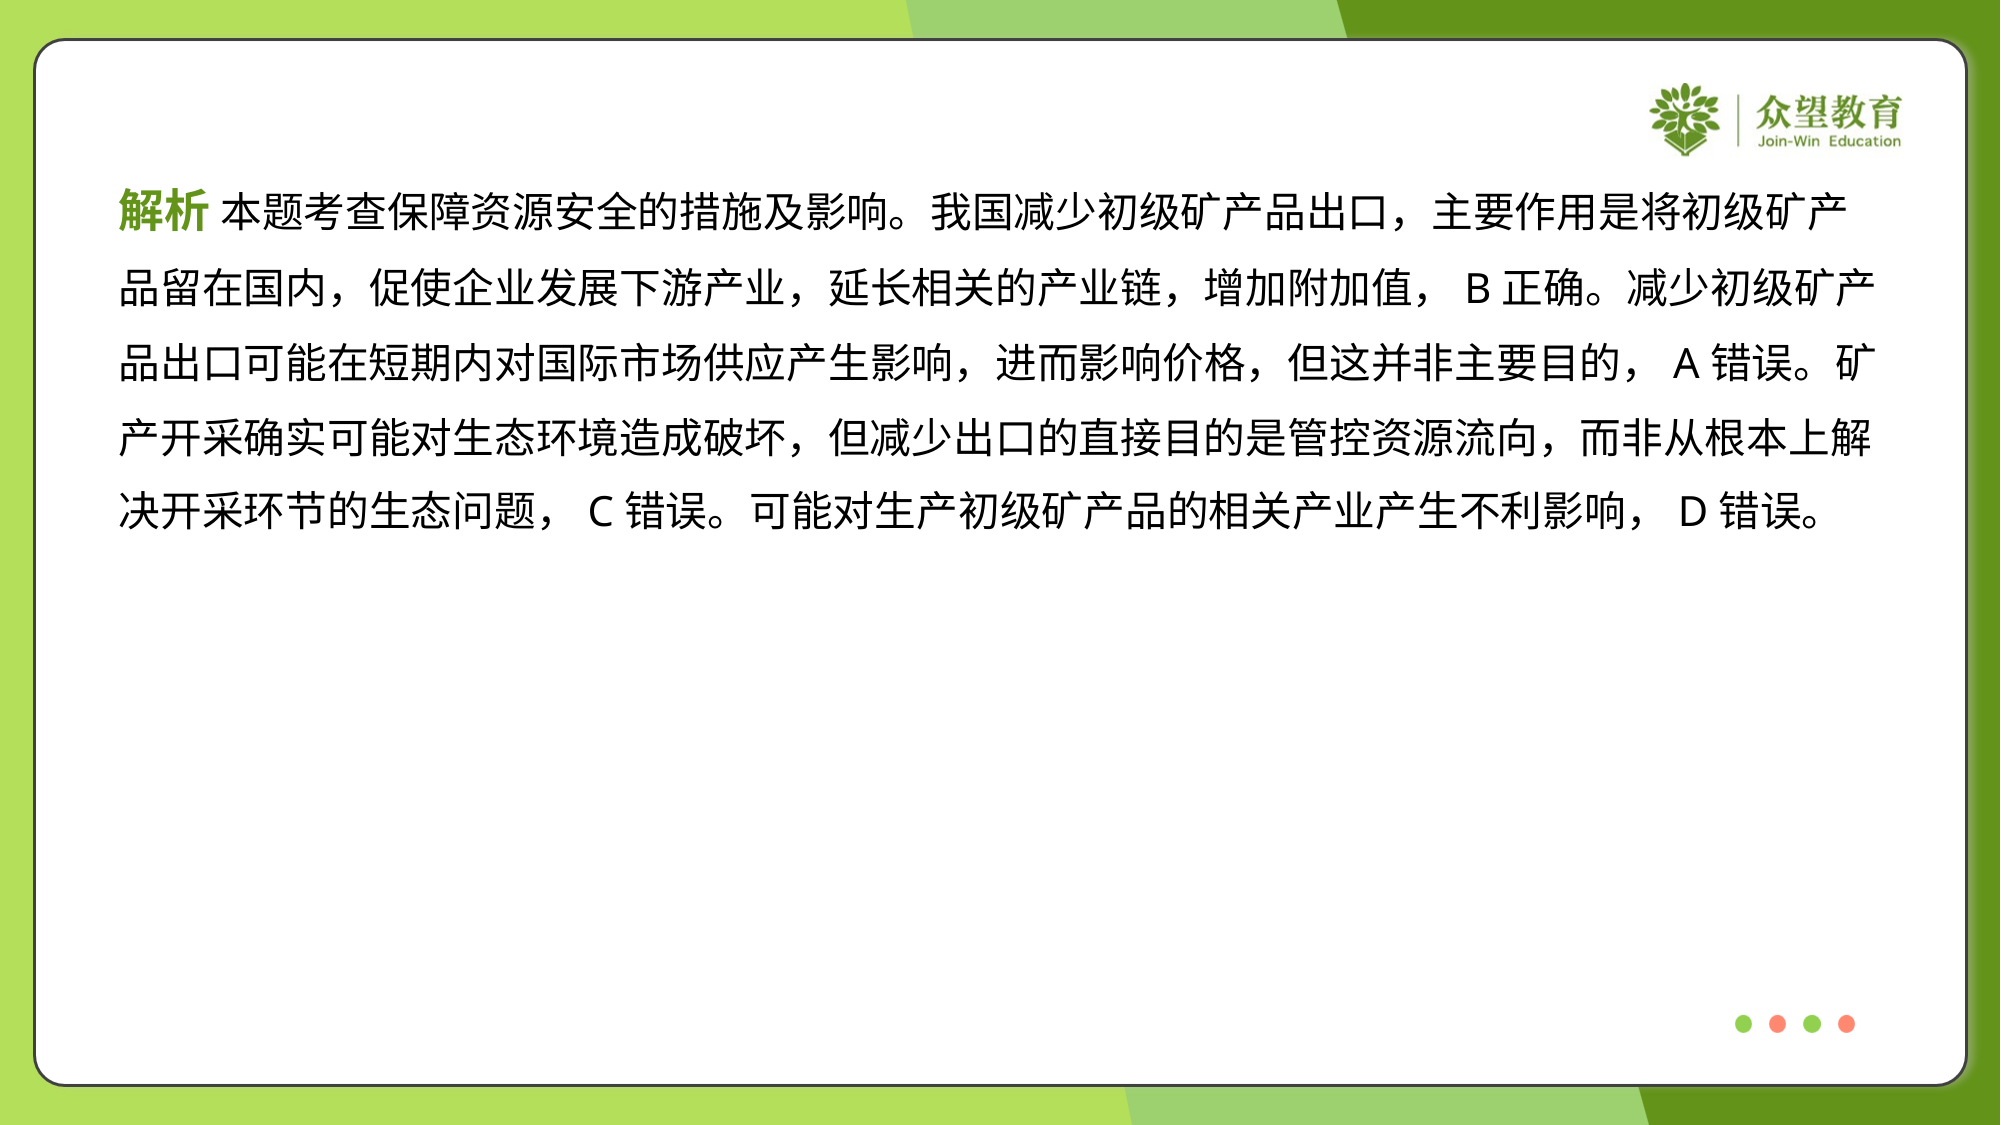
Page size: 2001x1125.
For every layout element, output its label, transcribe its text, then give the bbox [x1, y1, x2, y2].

picture [0, 0, 2000, 1125]
text_box 解析 本题考查保障资源安全的措施及影响。我国减少初级矿产品出口，主要作用是将初级矿产 品留在国内，促使企业发展下游产业，延长相关的产业链，增加附加值，B正确。减少初级矿产 品出口可能在短期内对国际市场供应产生影响，进而影响价格，但这并非主要目的，A错误。矿 产开采确实可能对生态环境造成破坏，但减少出口的直接目的是管控资源流向，而非从根本上解 决开采环节的生态问题，C错误。可能对生产初级矿产品的相关产业产生不利影响，D错误。 [118, 159, 1883, 527]
